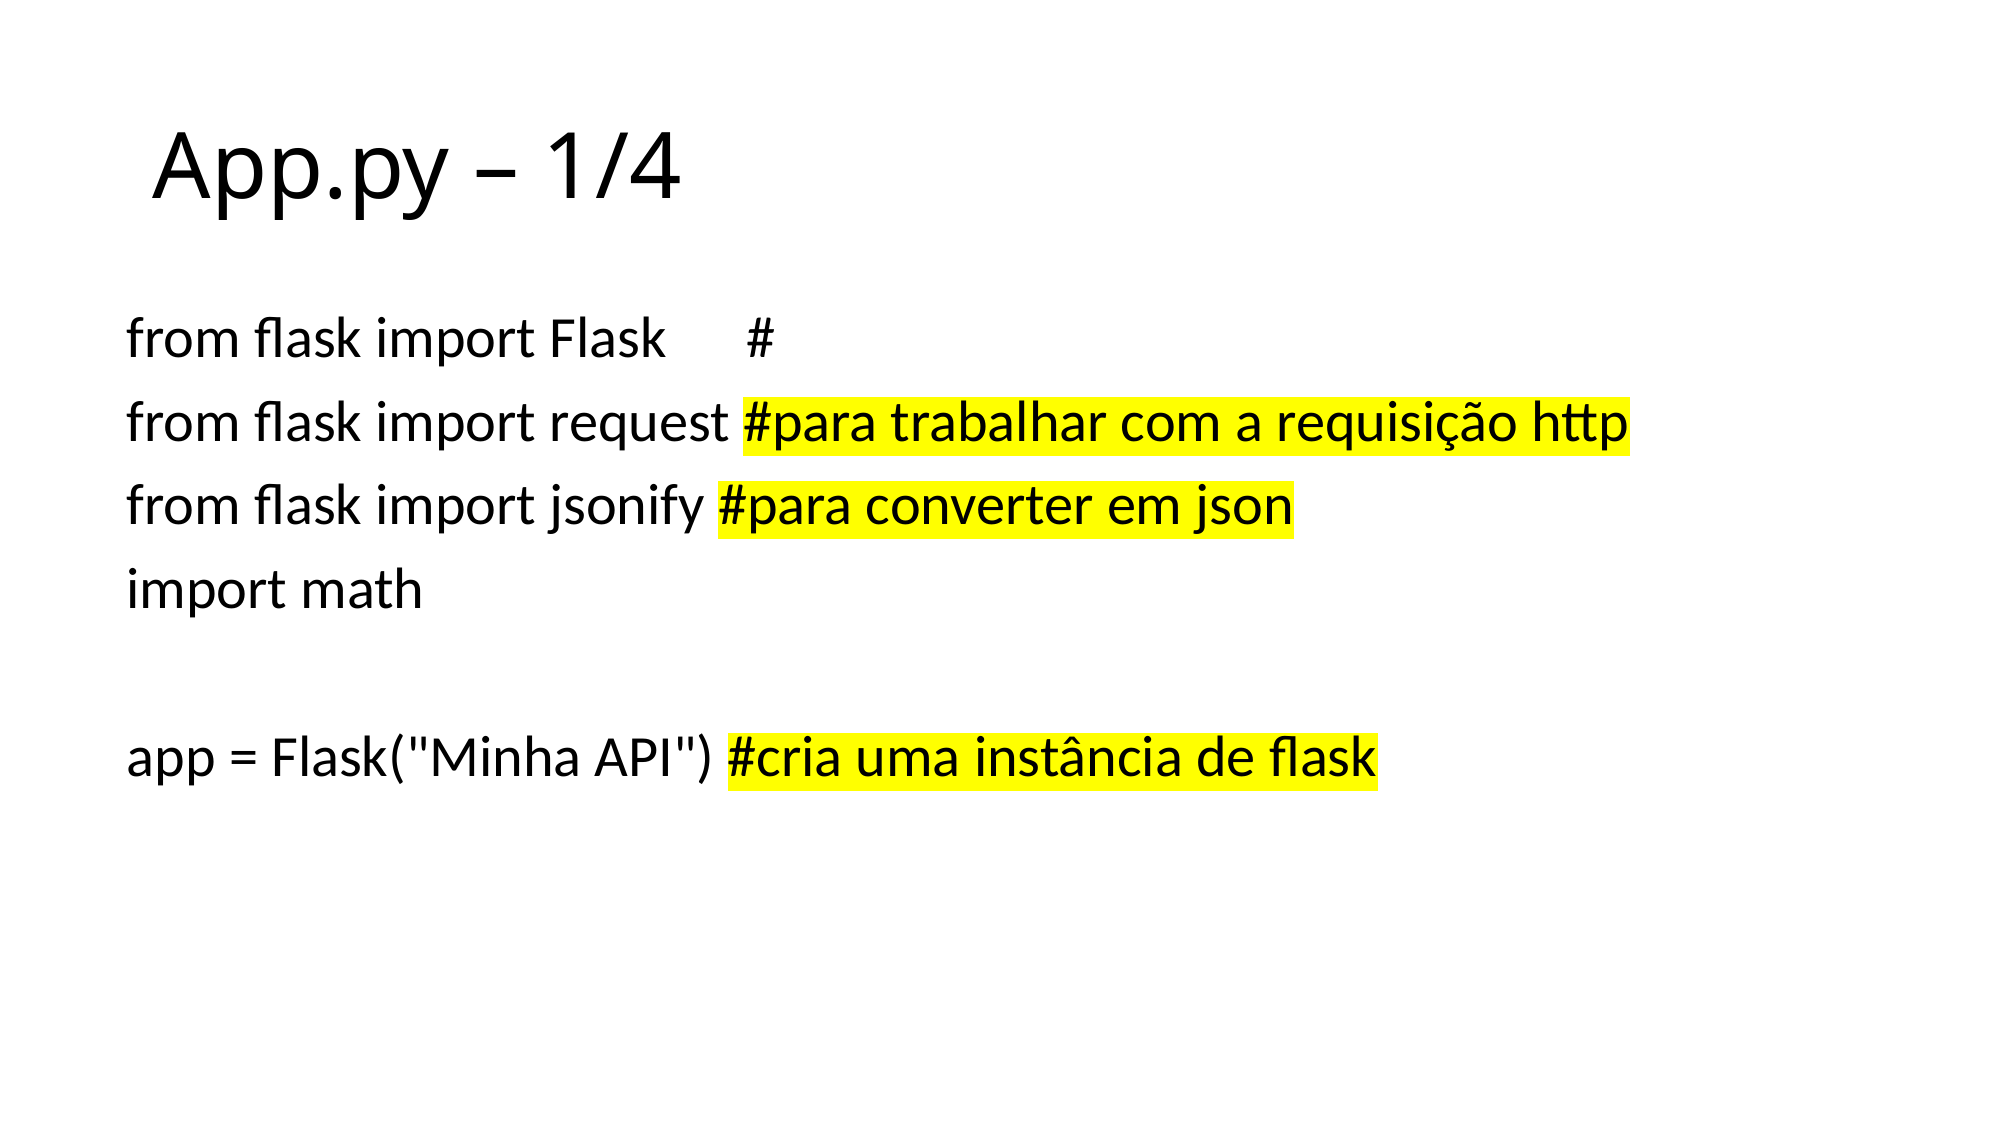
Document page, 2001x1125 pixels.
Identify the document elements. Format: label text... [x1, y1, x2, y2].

title App.py – 1/4 [137, 59, 1863, 278]
list from flask import Flask # from flask import request #para trabalhar com a requisição http from flask import jsonify #para converter em json import math app = Flask("Minha API") #cria uma instância de flask [111, 299, 1890, 1014]
